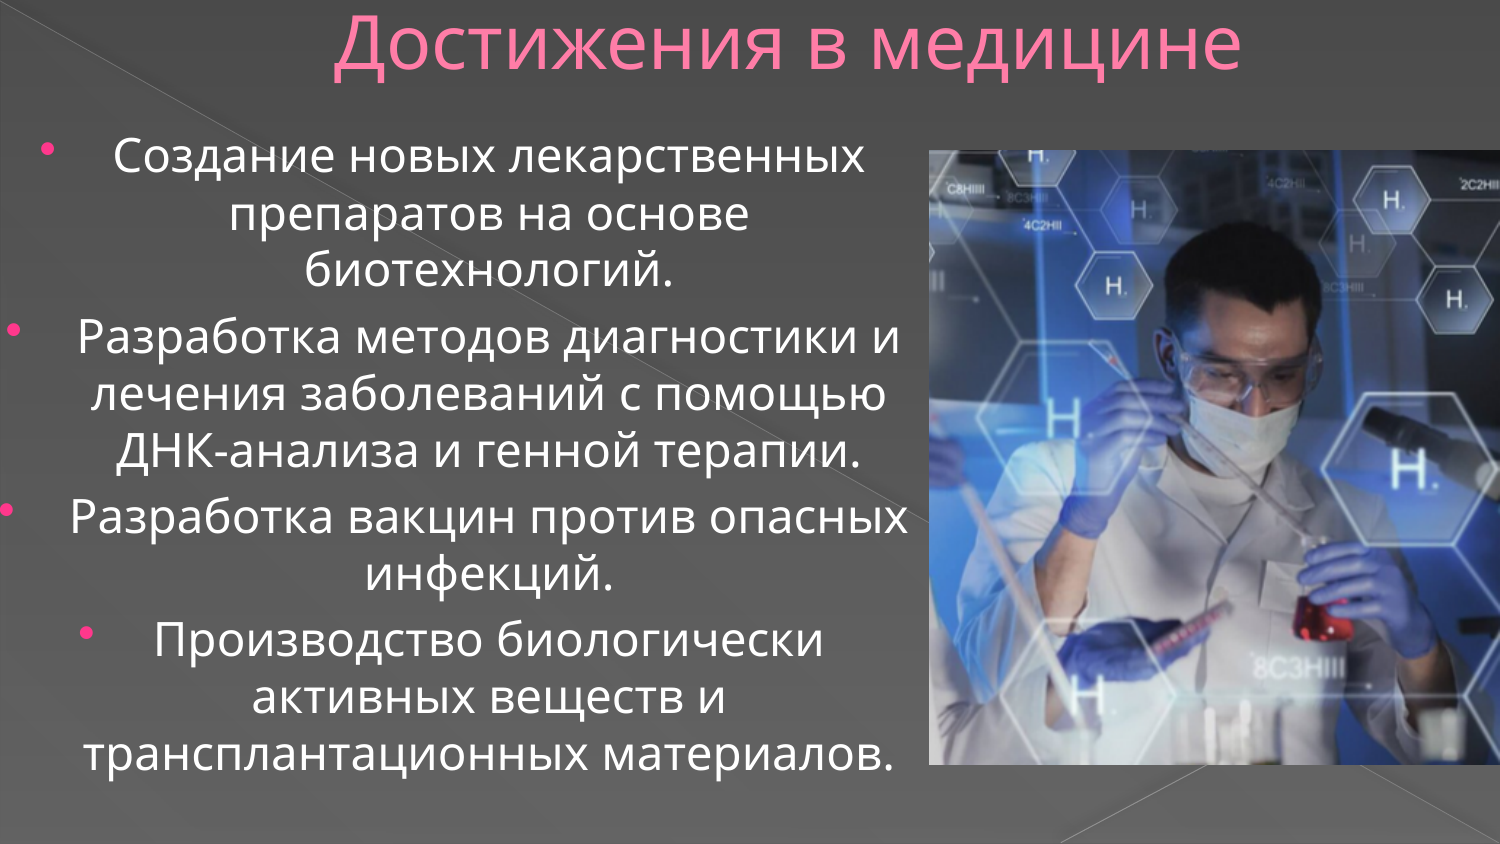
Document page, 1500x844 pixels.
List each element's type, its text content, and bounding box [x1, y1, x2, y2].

picture [929, 149, 1500, 765]
title Достижения в медицине [0, 0, 1500, 140]
list Создание новых лекарственных препаратов на основе биотехнологий. Разработка методов диагностики и лечения заболеваний с помощью ДНК-анализа и генной терапии. Разработка вакцин против опасных инфекций. Производство биологически активных веществ и трансплантационных материалов. [0, 118, 933, 844]
